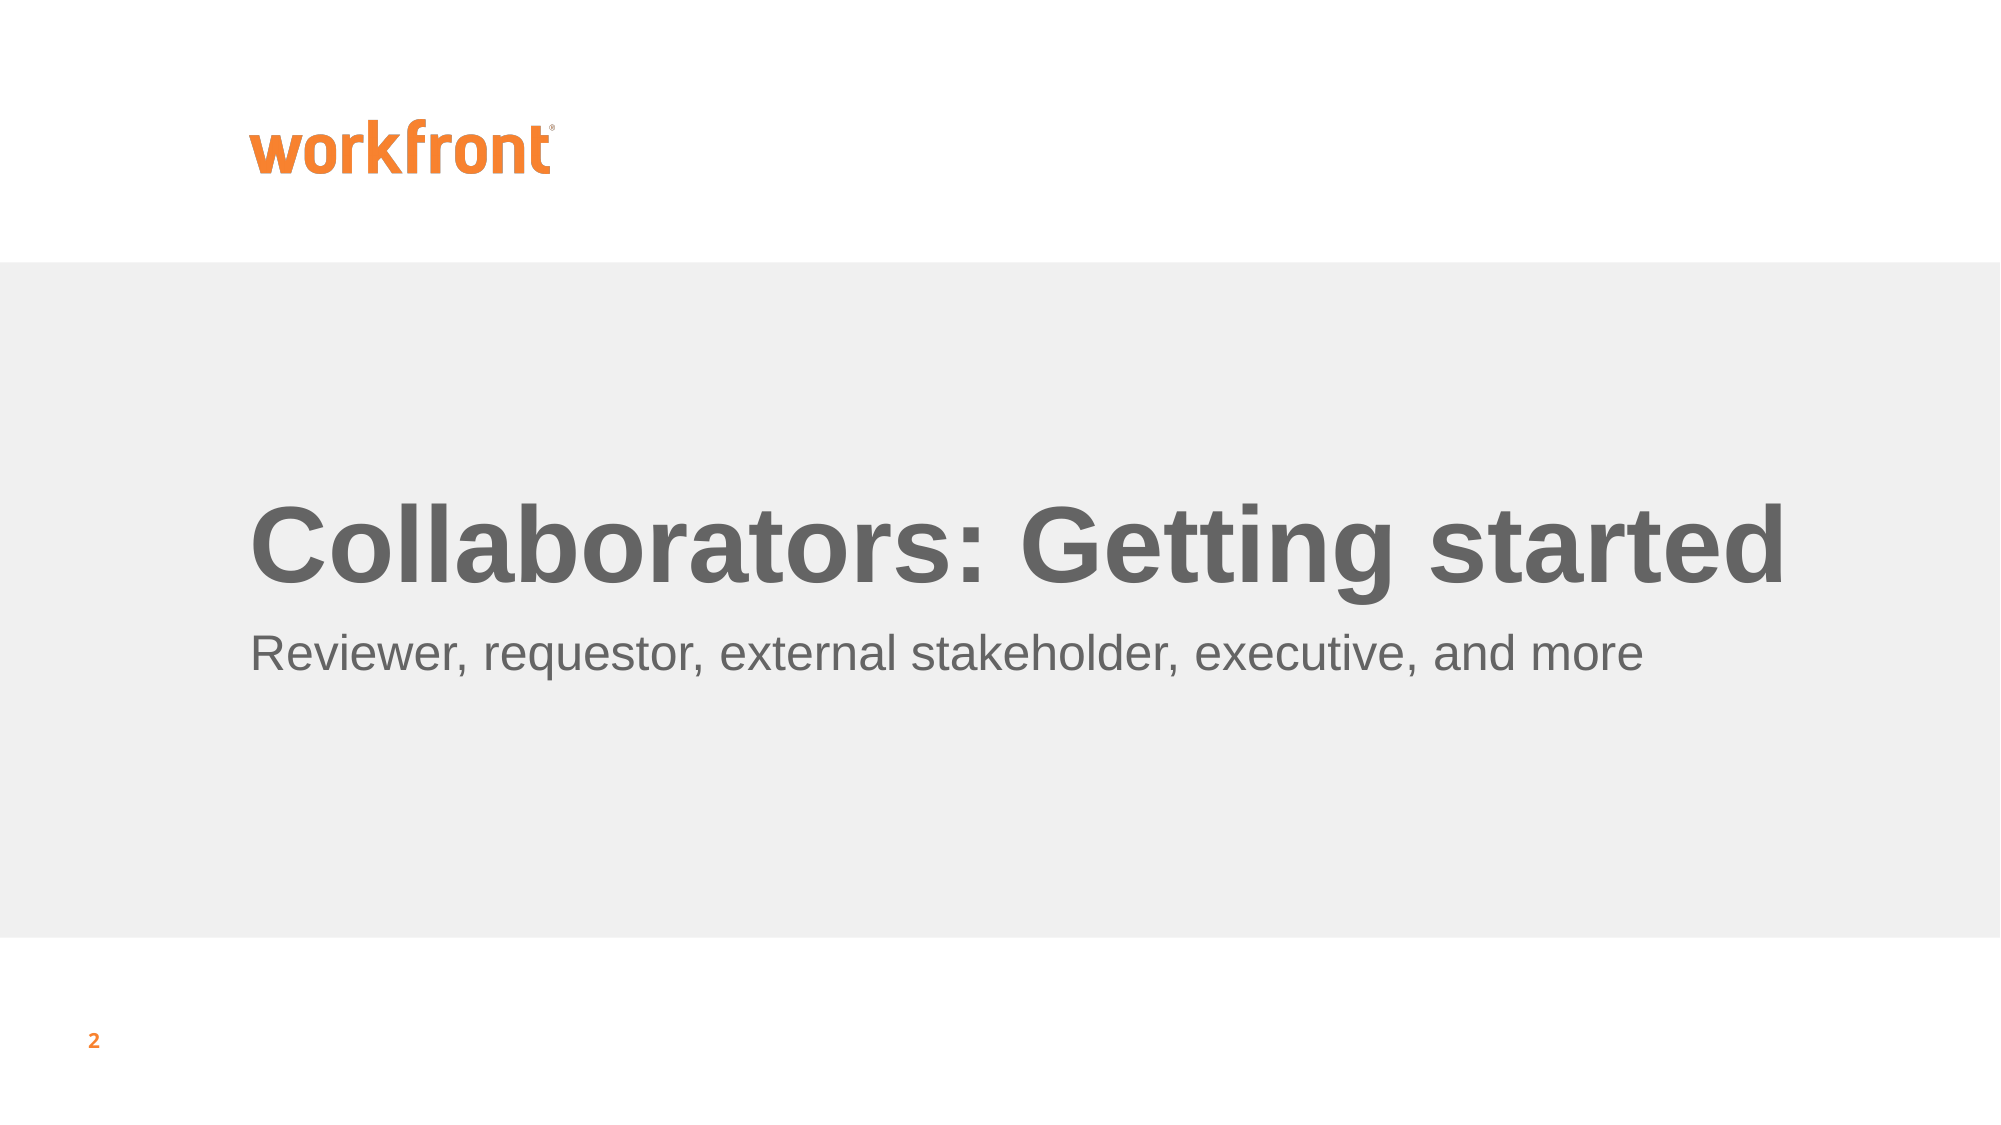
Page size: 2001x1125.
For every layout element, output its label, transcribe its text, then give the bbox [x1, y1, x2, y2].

picture [249, 119, 555, 174]
list Collaborators: Getting started Reviewer, requestor, external stakeholder, executive, and more [249, 381, 1825, 682]
